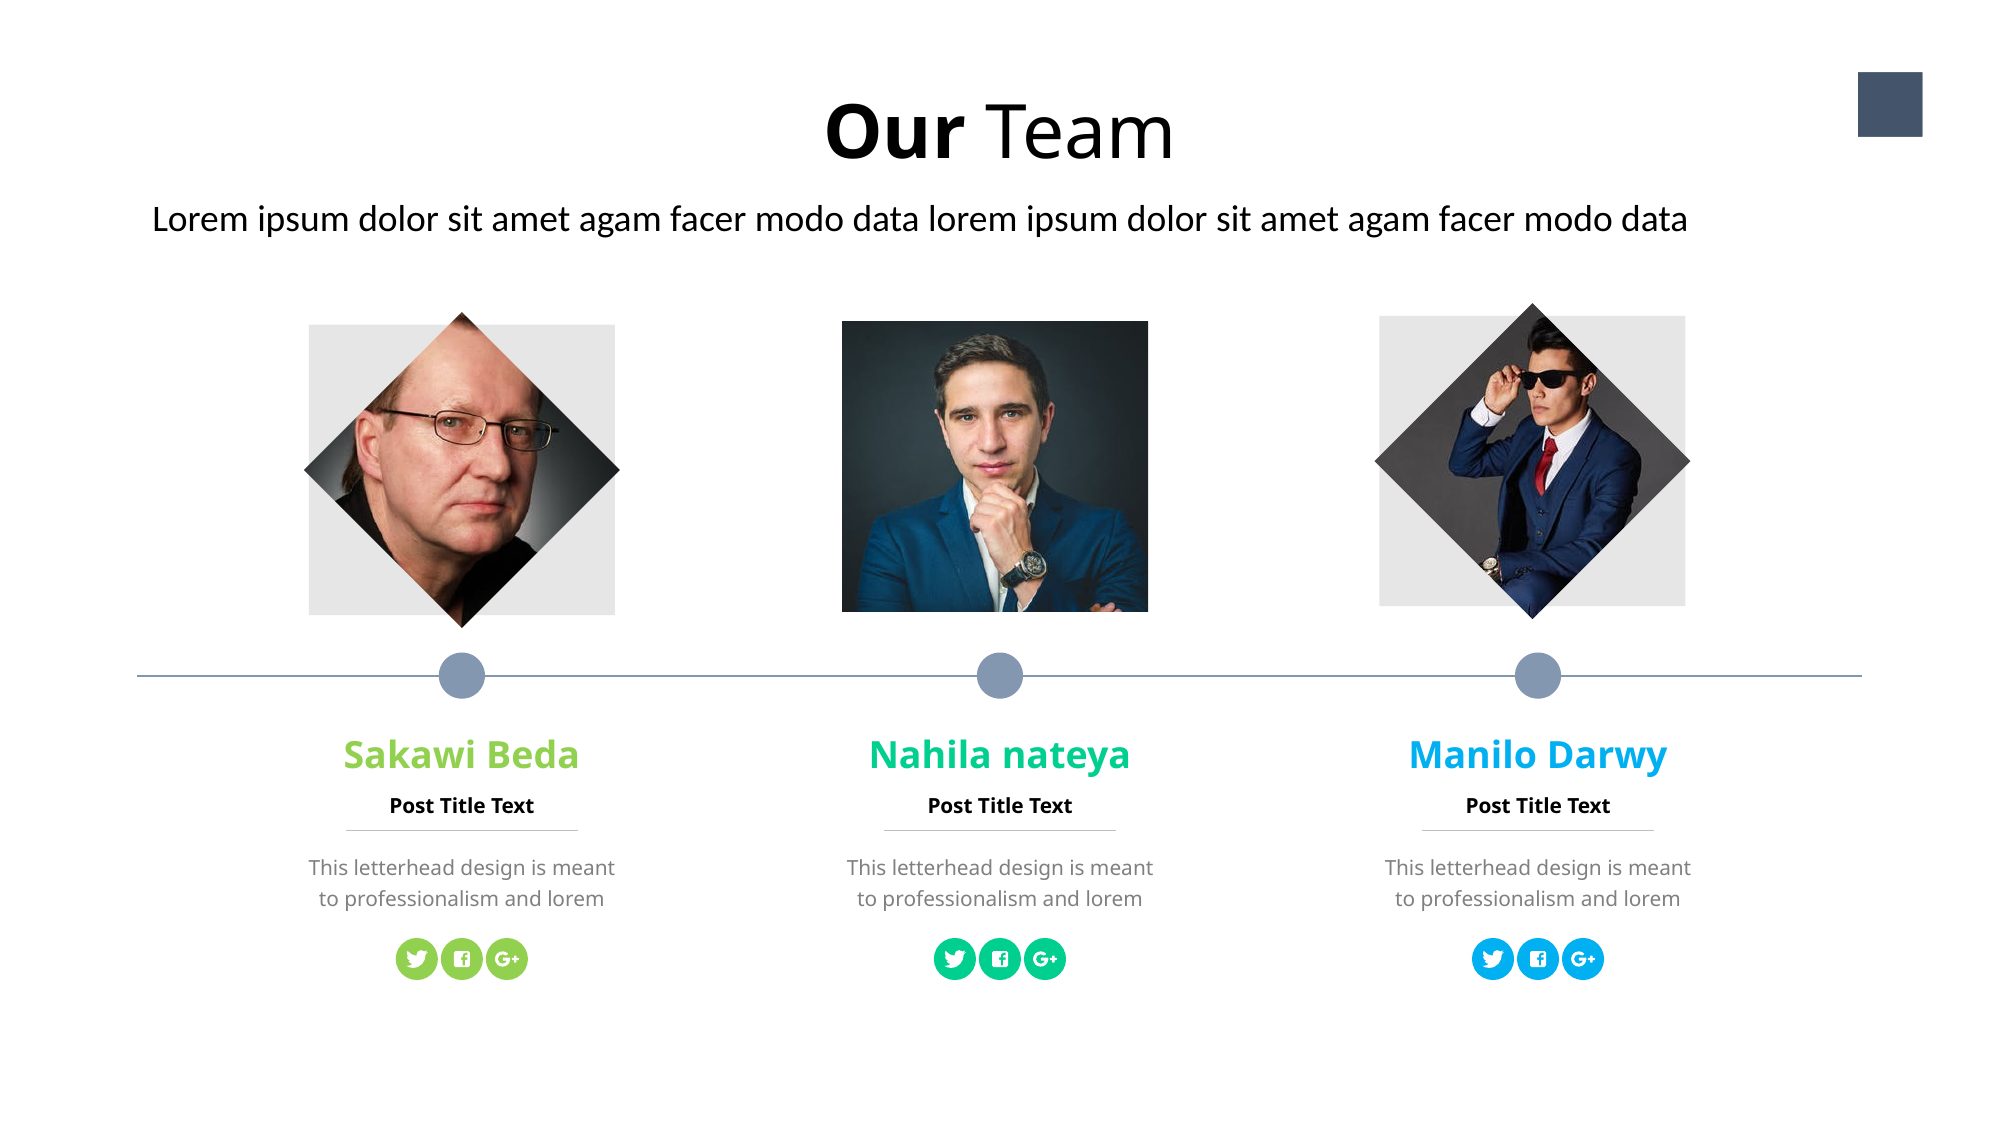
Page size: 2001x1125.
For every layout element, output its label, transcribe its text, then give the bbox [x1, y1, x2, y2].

text_box Sakawi Beda Post Title Text [308, 726, 615, 825]
text_box Manilo Darwy Post Title Text [1385, 726, 1692, 825]
text_box [437, 676, 486, 700]
picture [1374, 303, 1691, 620]
picture [841, 321, 1149, 612]
text_box [1513, 676, 1563, 700]
text_box This letterhead design is meant to professionalism and lorem [296, 847, 627, 912]
text_box This letterhead design is meant to professionalism and lorem [834, 847, 1166, 912]
picture [303, 311, 620, 628]
title Our Team [137, 78, 1863, 186]
text_box [437, 651, 486, 675]
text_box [1471, 937, 1605, 981]
text_box This letterhead design is meant to professionalism and lorem [1372, 847, 1704, 912]
text_box [975, 676, 1025, 700]
subtitle Lorem ipsum dolor sit amet agam facer modo data lorem ipsum dolor sit amet agam facer modo data [137, 186, 1863, 227]
slide_number 5 [1863, 78, 1927, 130]
text_box [1863, 130, 1924, 138]
text_box [1857, 71, 1924, 78]
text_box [933, 937, 1067, 981]
text_box [975, 651, 1025, 675]
text_box [1513, 651, 1563, 675]
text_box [395, 937, 528, 981]
text_box Nahila nateya Post Title Text [846, 726, 1153, 825]
